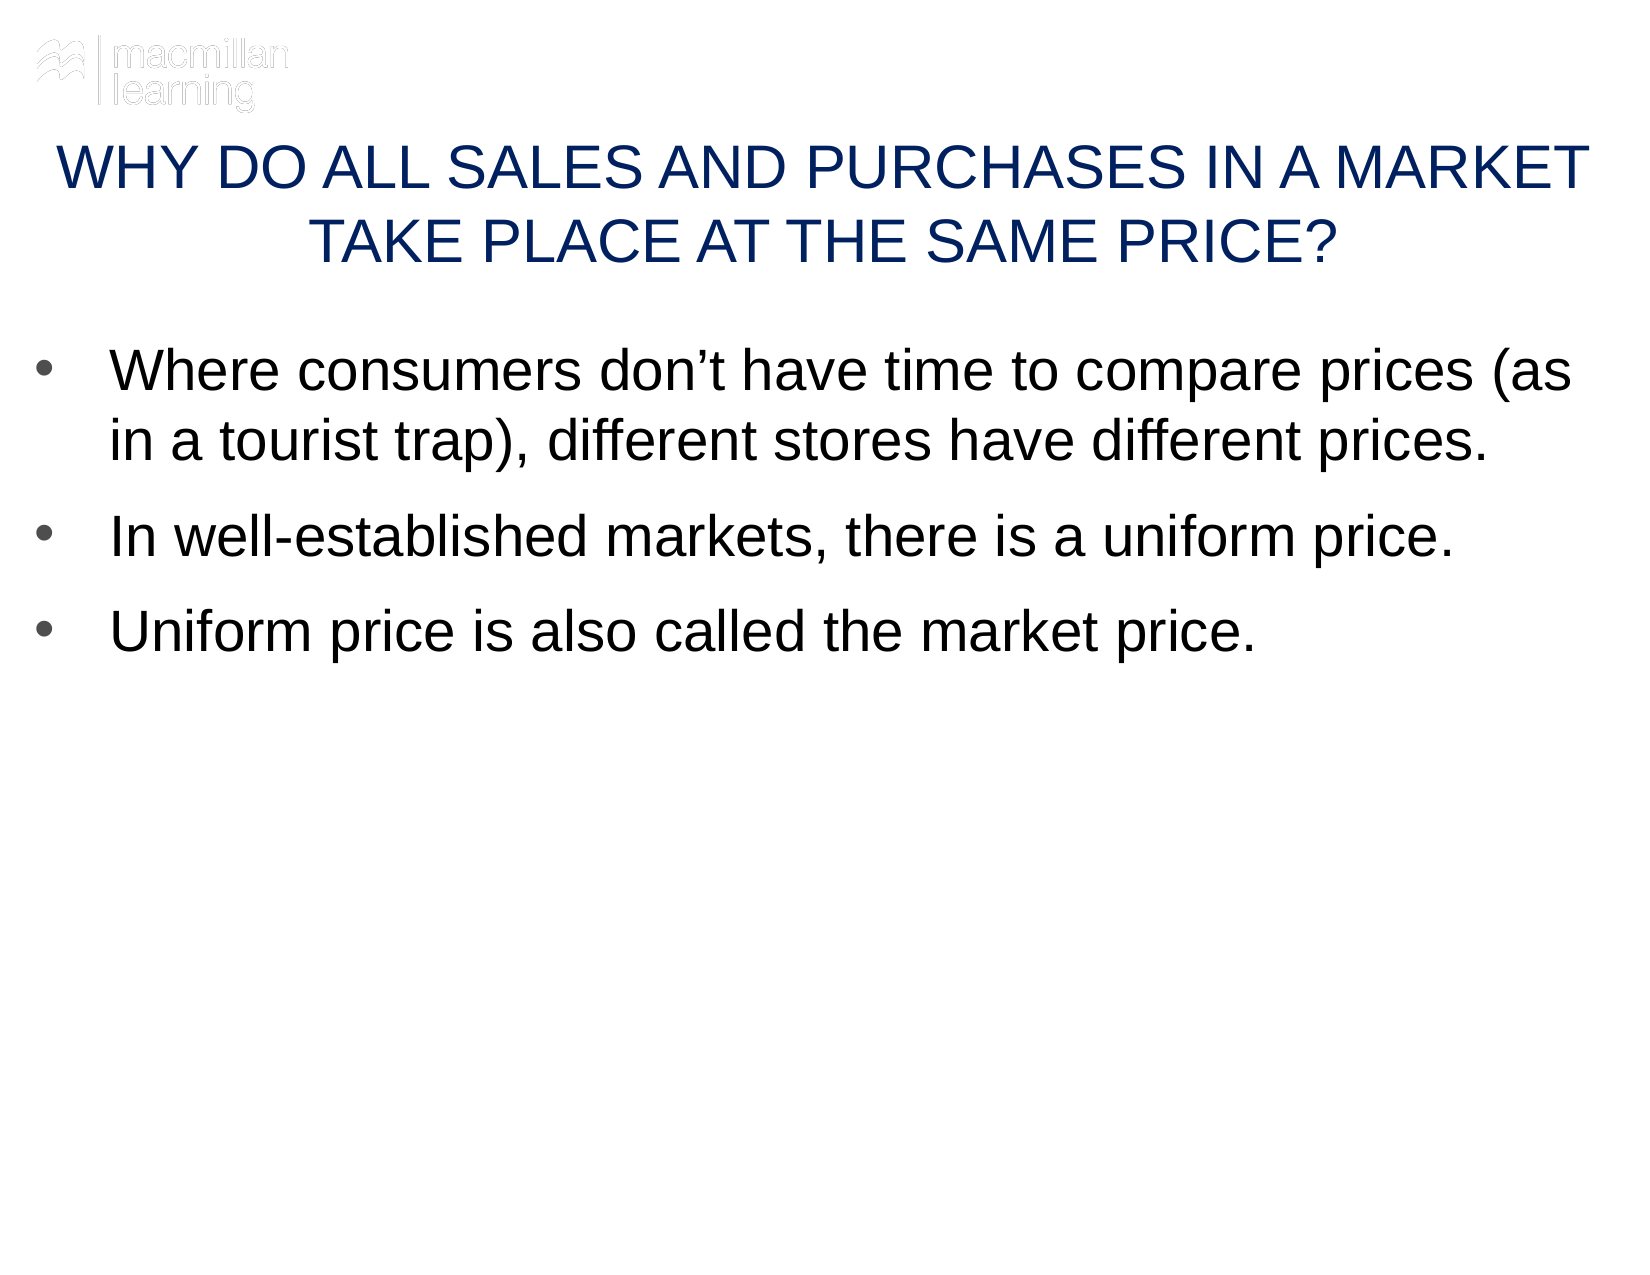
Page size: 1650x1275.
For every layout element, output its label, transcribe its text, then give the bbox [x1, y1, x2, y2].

list Where consumers don’t have time to compare prices (as in a tourist trap), different stores have different prices. In well-established markets, there is a uniform price. Uniform price is also called the market price. [19, 317, 1628, 701]
title WHY DO ALL SALES AND PURCHASES IN A MARKET TAKE PLACE AT THE SAME PRICE? [3, 112, 1644, 291]
picture [37, 35, 288, 112]
